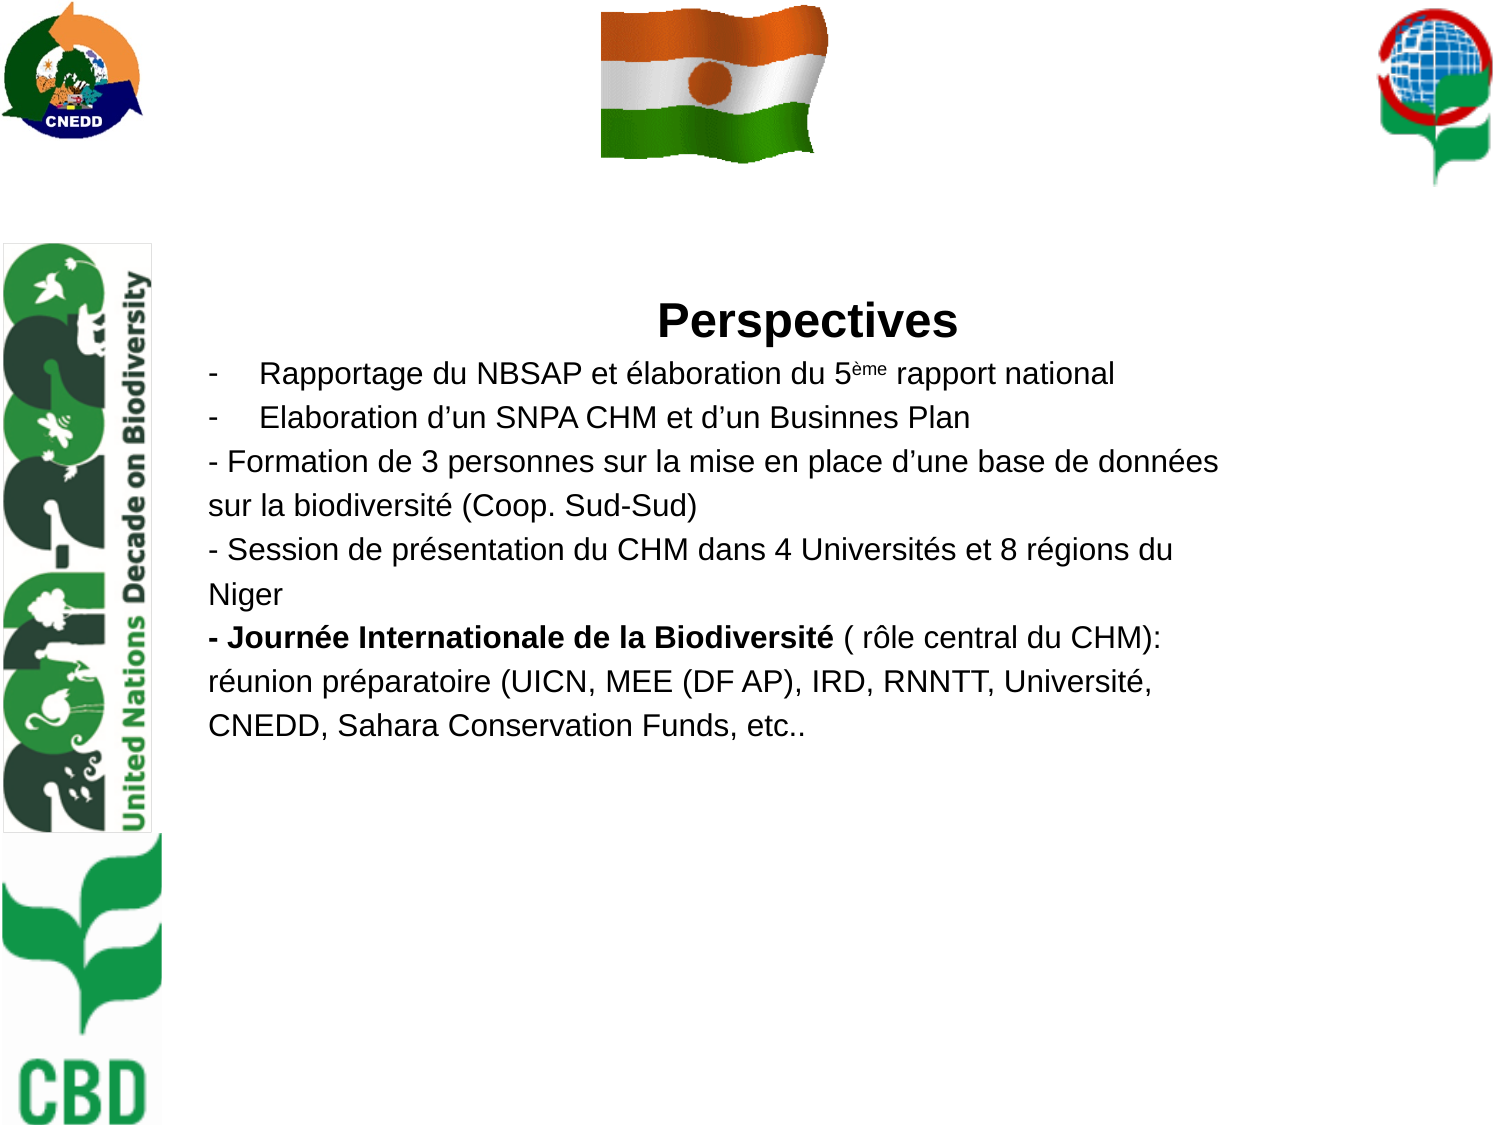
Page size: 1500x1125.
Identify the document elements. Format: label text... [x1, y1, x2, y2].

picture [594, 0, 833, 172]
picture [0, 0, 145, 141]
picture [1375, 6, 1495, 187]
picture [1, 242, 162, 1125]
list Perspectives Rapportage du NBSAP et élaboration du 5ème rapport national Elaboration d’un SNPA CHM et d’un Businnes Plan - Formation de 3 personnes sur la mise en place d’une base de données sur la biodiversité (Coop. Sud-Sud) - Session de présentation du CHM dans 4 Universités et 8 régions du Niger - Journée Internationale de la Biodiversité ( rôle central du CHM): réunion préparatoire (UICN, MEE (DF AP), IRD, RNNTT, Université, CNEDD, Sahara Conservation Funds, etc.. [193, 233, 1424, 752]
